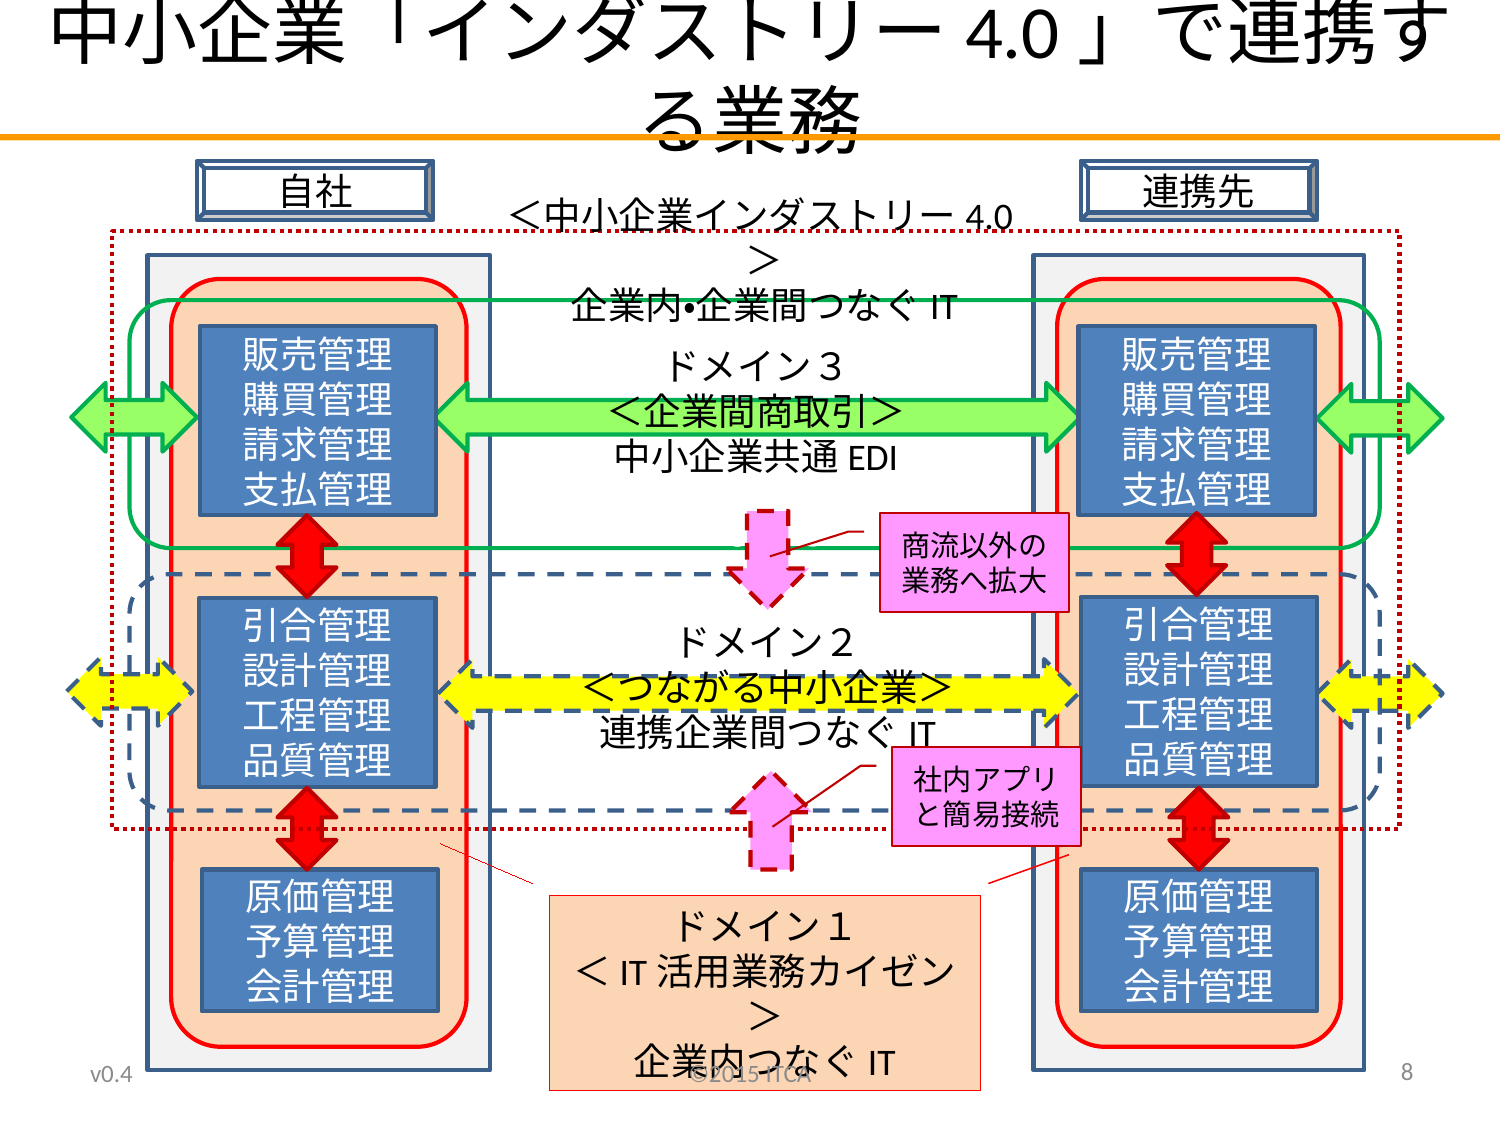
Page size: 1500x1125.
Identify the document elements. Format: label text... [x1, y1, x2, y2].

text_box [66, 573, 106, 811]
slide_number 8 [1078, 1040, 1429, 1101]
text_box 原価管理 予算管理 会計管理 [1079, 867, 1319, 1013]
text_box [1405, 573, 1443, 811]
text_box [1031, 1040, 1078, 1072]
text_box [425, 838, 492, 1072]
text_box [71, 299, 106, 549]
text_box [1405, 299, 1443, 549]
text_box [748, 838, 794, 853]
text_box 原価管理 予算管理 会計管理 [200, 867, 440, 1013]
text_box [169, 838, 469, 1049]
text_box [1055, 838, 1343, 1042]
title 中小企業「インダストリー4.0」で連携する業務 [0, 45, 1500, 102]
text_box [145, 838, 193, 1042]
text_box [111, 184, 1400, 829]
text_box [1167, 838, 1231, 872]
text_box 社内アプリと簡易接続 [890, 838, 1083, 848]
text_box [1323, 838, 1366, 1040]
text_box 連携先 [1079, 159, 1319, 182]
slide_number v0.4 [75, 1042, 425, 1103]
text_box [275, 838, 339, 872]
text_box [548, 854, 1070, 1048]
footer ©2015 ITCA [512, 1042, 988, 1103]
text_box 自社 [195, 159, 435, 182]
text_box [1031, 848, 1055, 853]
